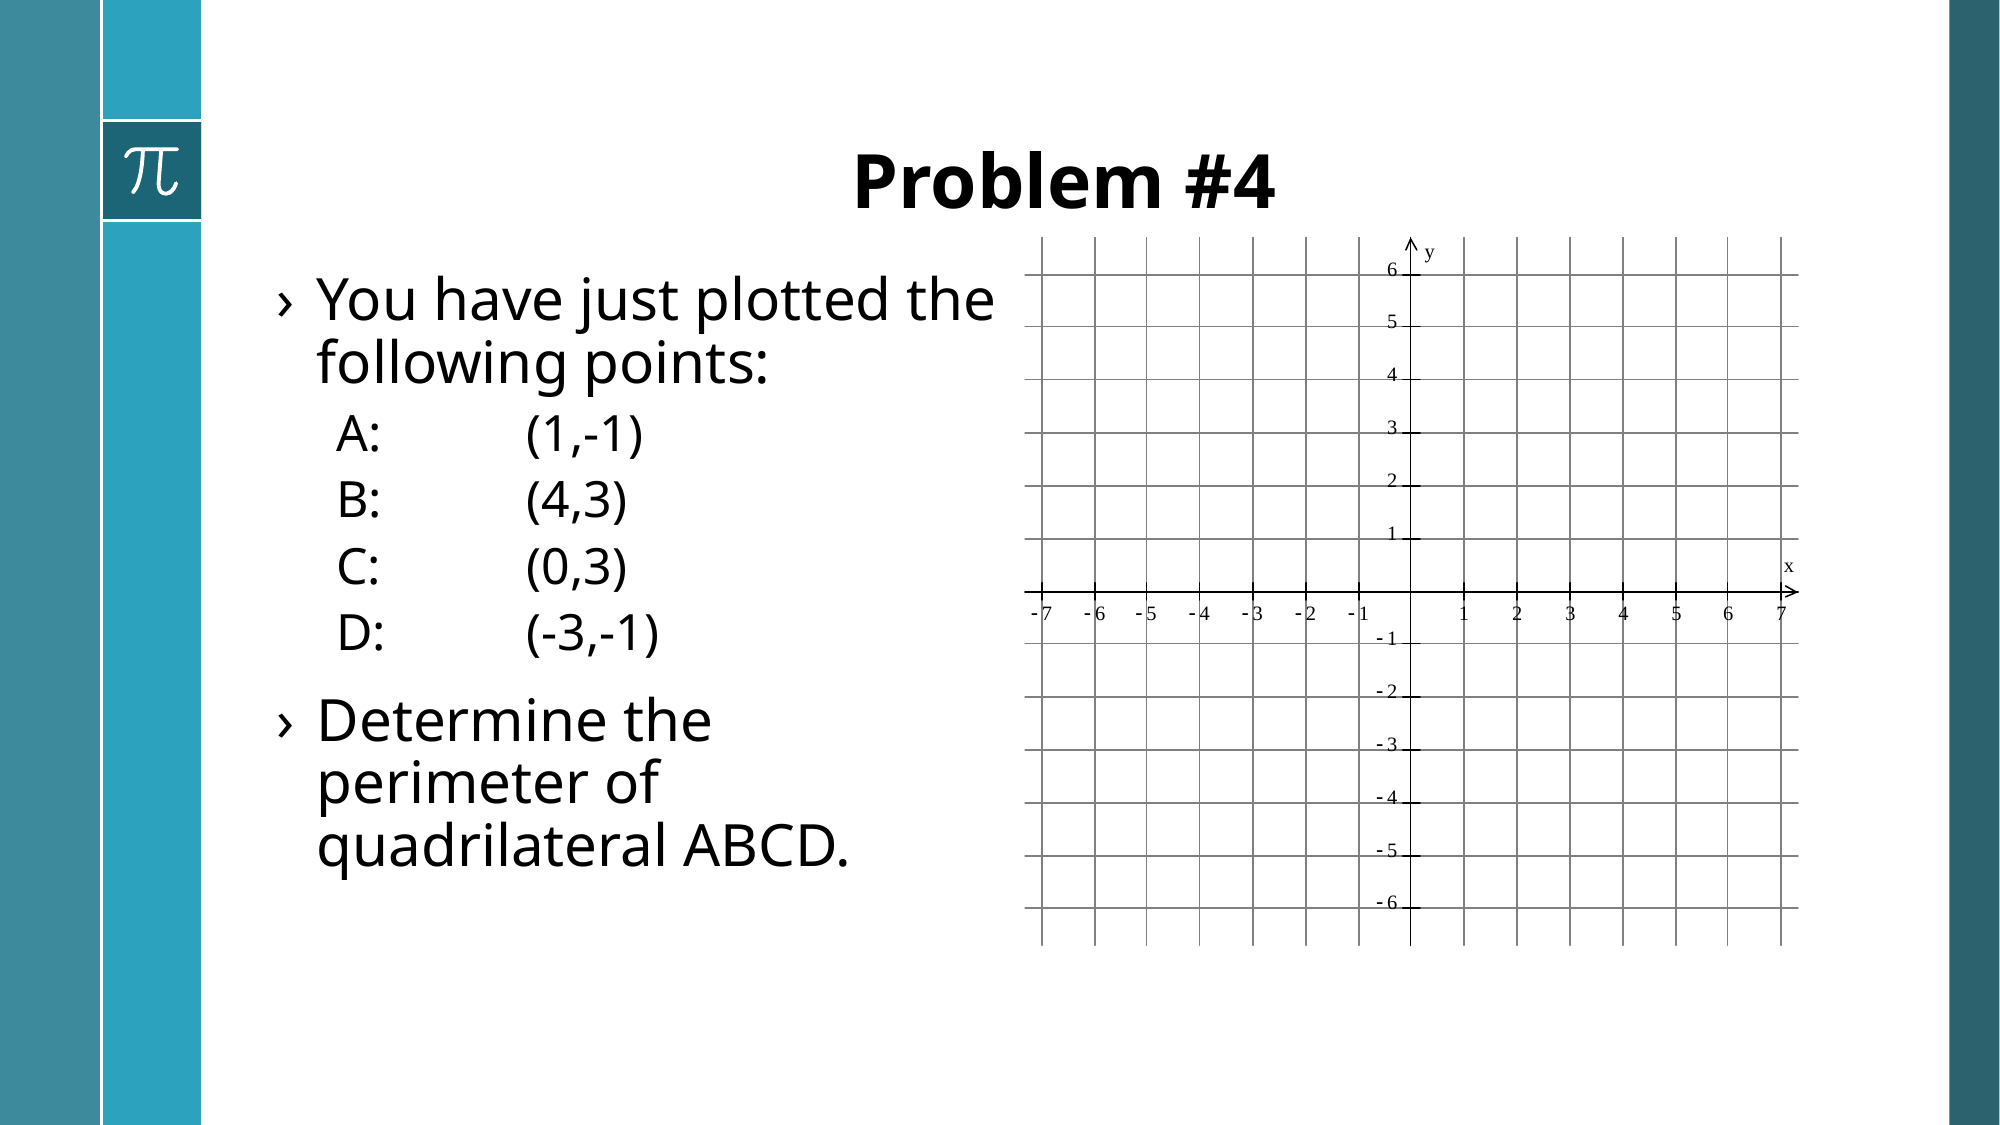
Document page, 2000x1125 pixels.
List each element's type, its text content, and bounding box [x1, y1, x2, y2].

picture [1024, 237, 1800, 947]
title Problem #4 [261, 29, 1867, 233]
list You have just plotted the following points: A: (1,-1) B: (4,3) C: (0,3) D: (-3,-1) Determine the perimeter of quadrilateral ABCD. [261, 262, 1013, 1013]
